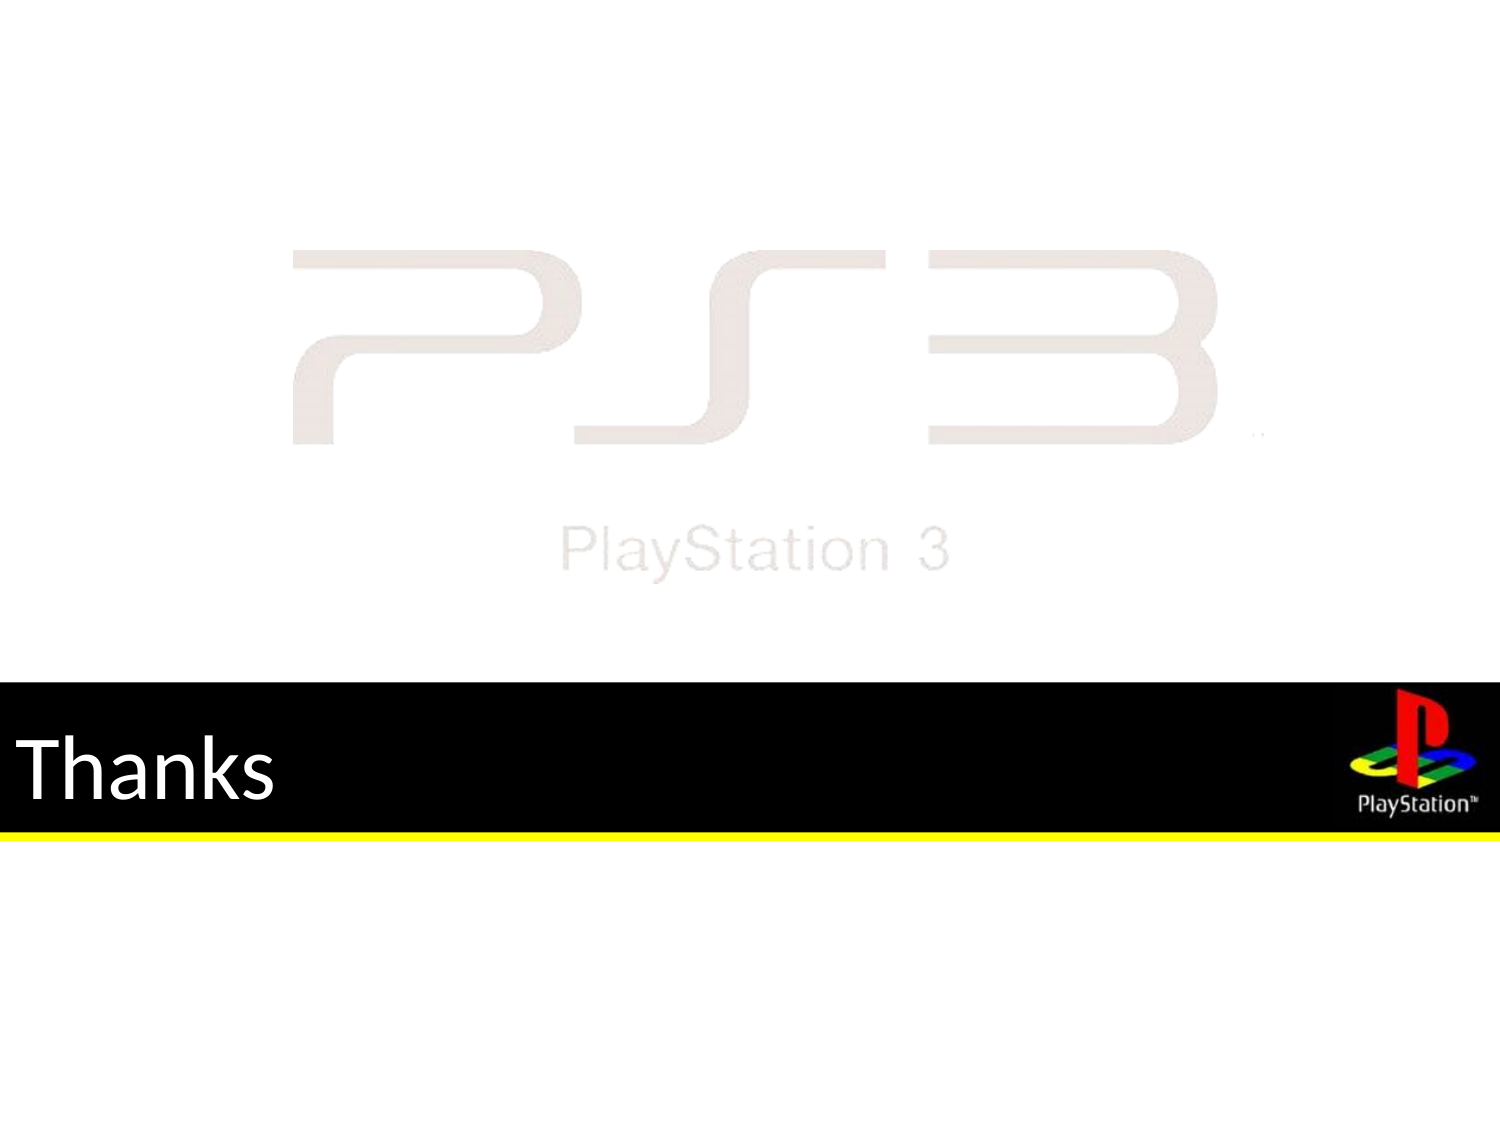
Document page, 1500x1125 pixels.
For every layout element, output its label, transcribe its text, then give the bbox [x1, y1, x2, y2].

picture [1334, 686, 1500, 827]
title Thanks [0, 686, 1329, 839]
